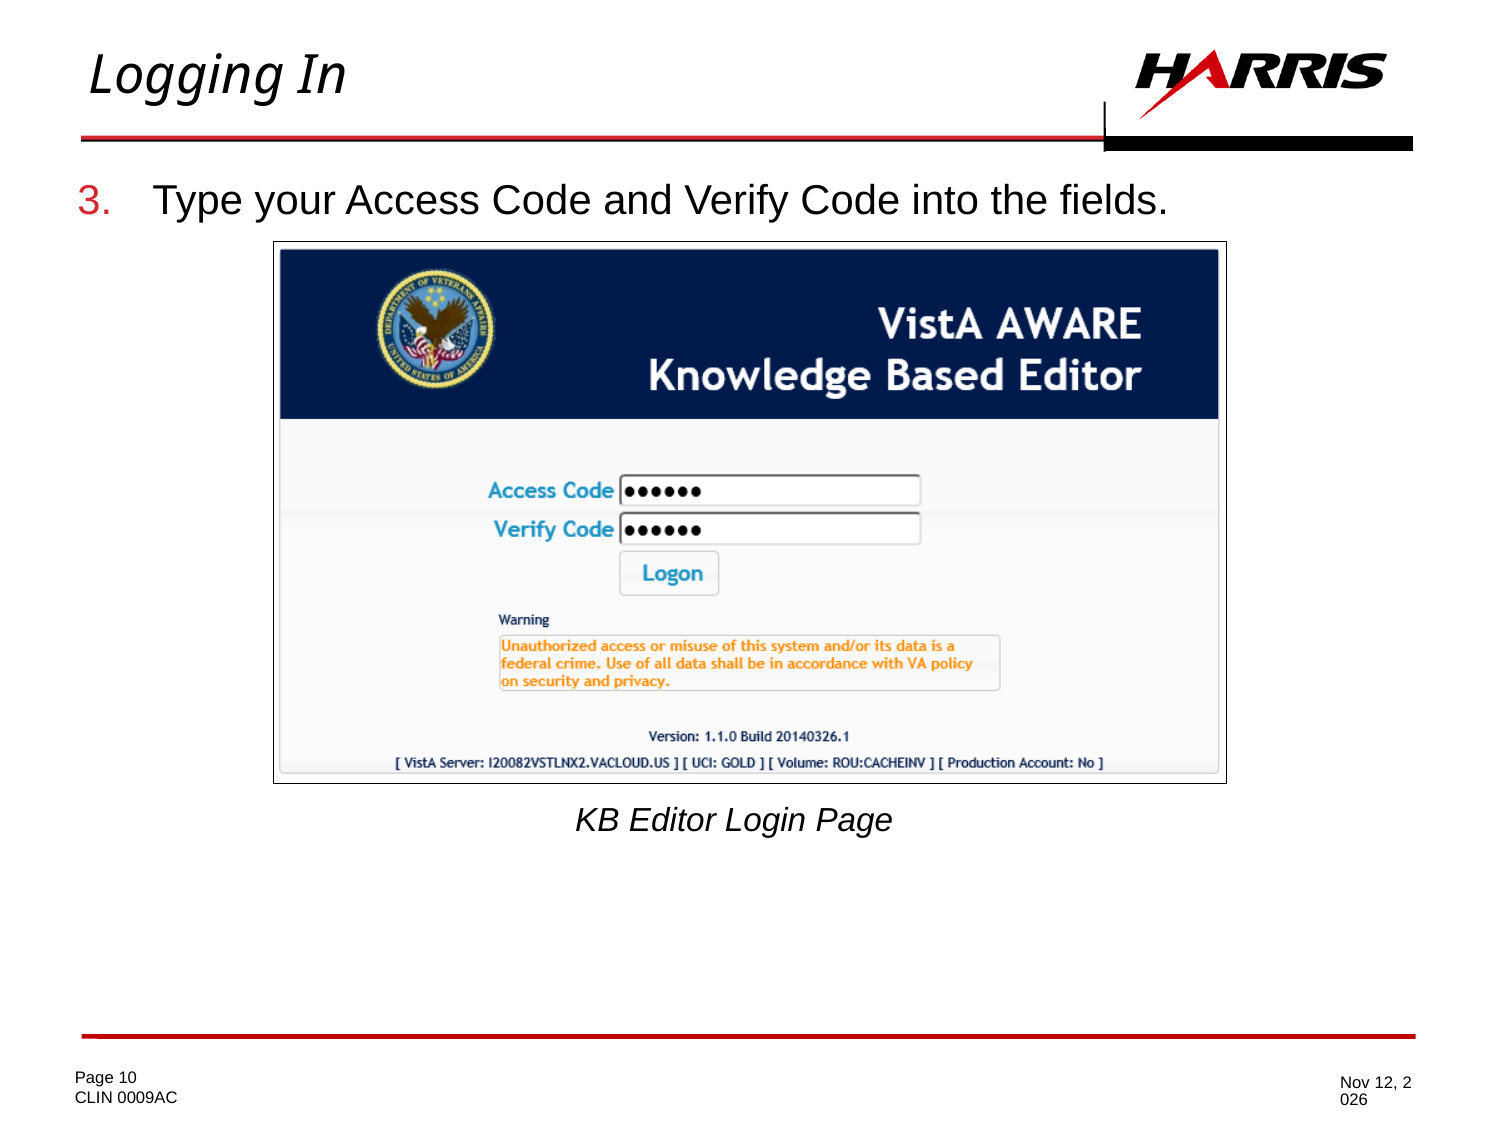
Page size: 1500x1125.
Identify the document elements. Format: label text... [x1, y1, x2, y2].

picture [1135, 49, 1387, 119]
picture [272, 241, 1228, 784]
list Type your Access Code and Verify Code into the fields. [62, 174, 1432, 364]
list KB Editor Login Page [49, 798, 1420, 856]
slide_number 6-Oct-14 [1324, 1060, 1435, 1105]
title Logging In [73, 27, 962, 117]
